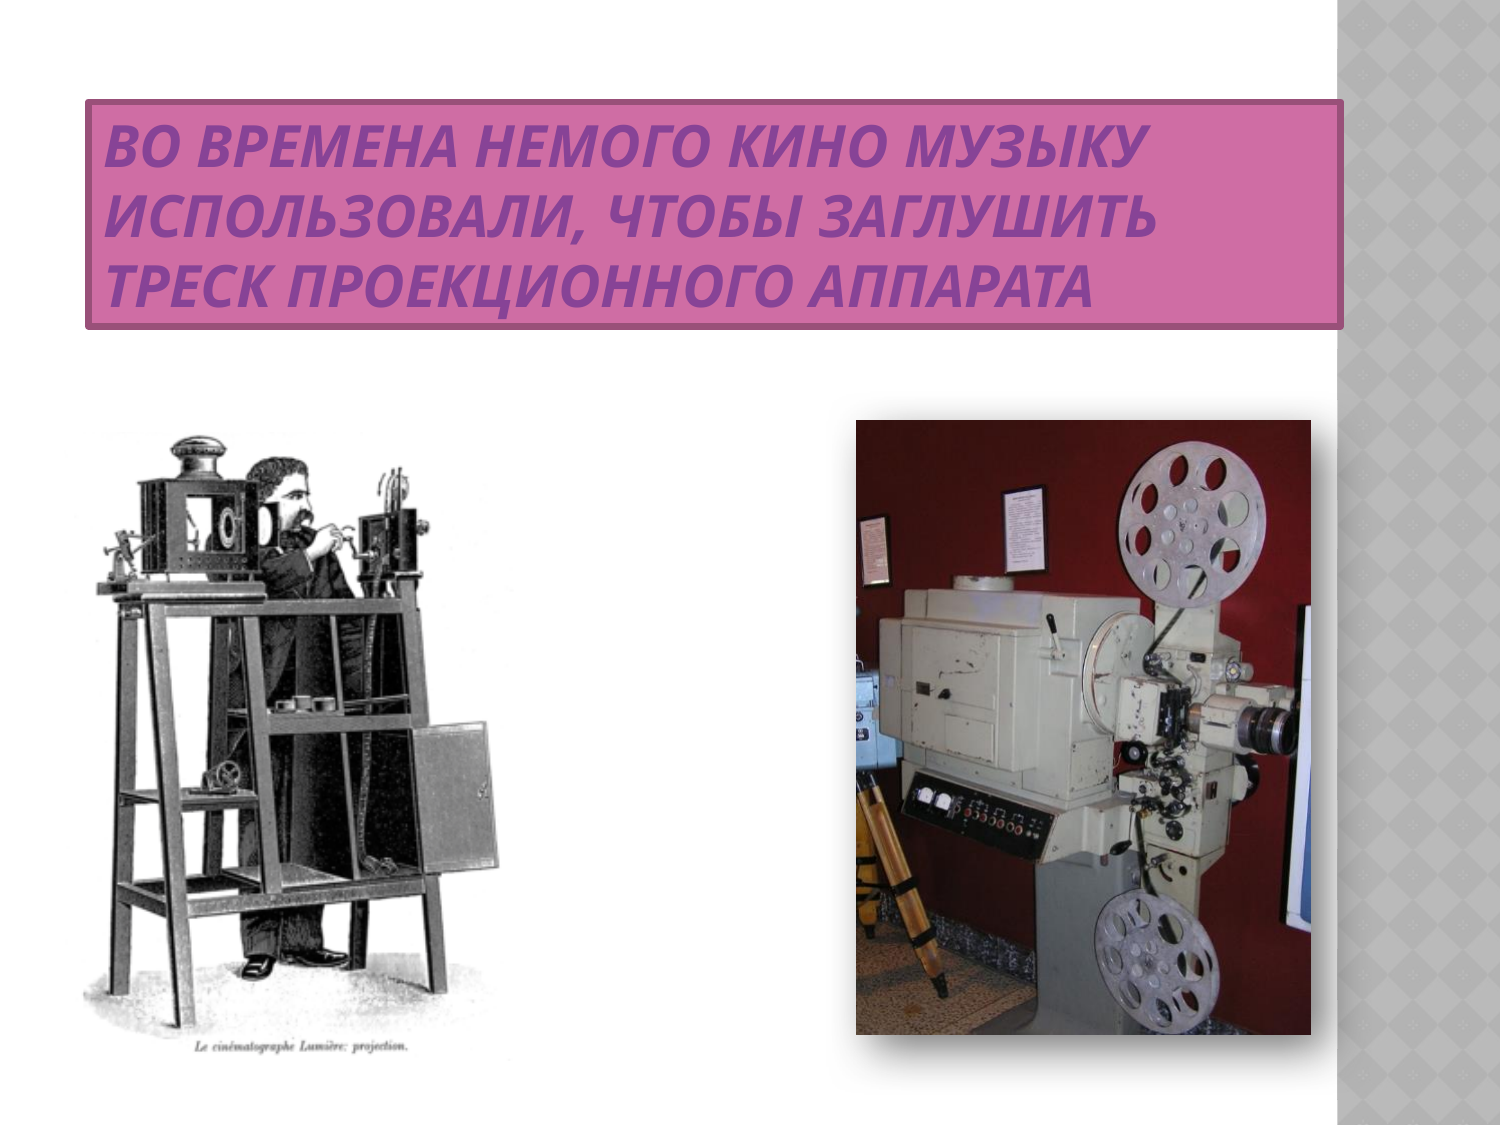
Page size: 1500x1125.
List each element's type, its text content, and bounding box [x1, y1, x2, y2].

picture [64, 432, 515, 1062]
text_box ВО ВРЕМЕНА НЕМОГО КИНО МУЗЫКУ ИСПОЛЬЗОВАЛИ, ЧТОБЫ ЗАГЛУШИТЬ ТРЕСК ПРОЕКЦИОННОГО АППАРАТА [85, 99, 1344, 330]
picture [855, 420, 1311, 1036]
